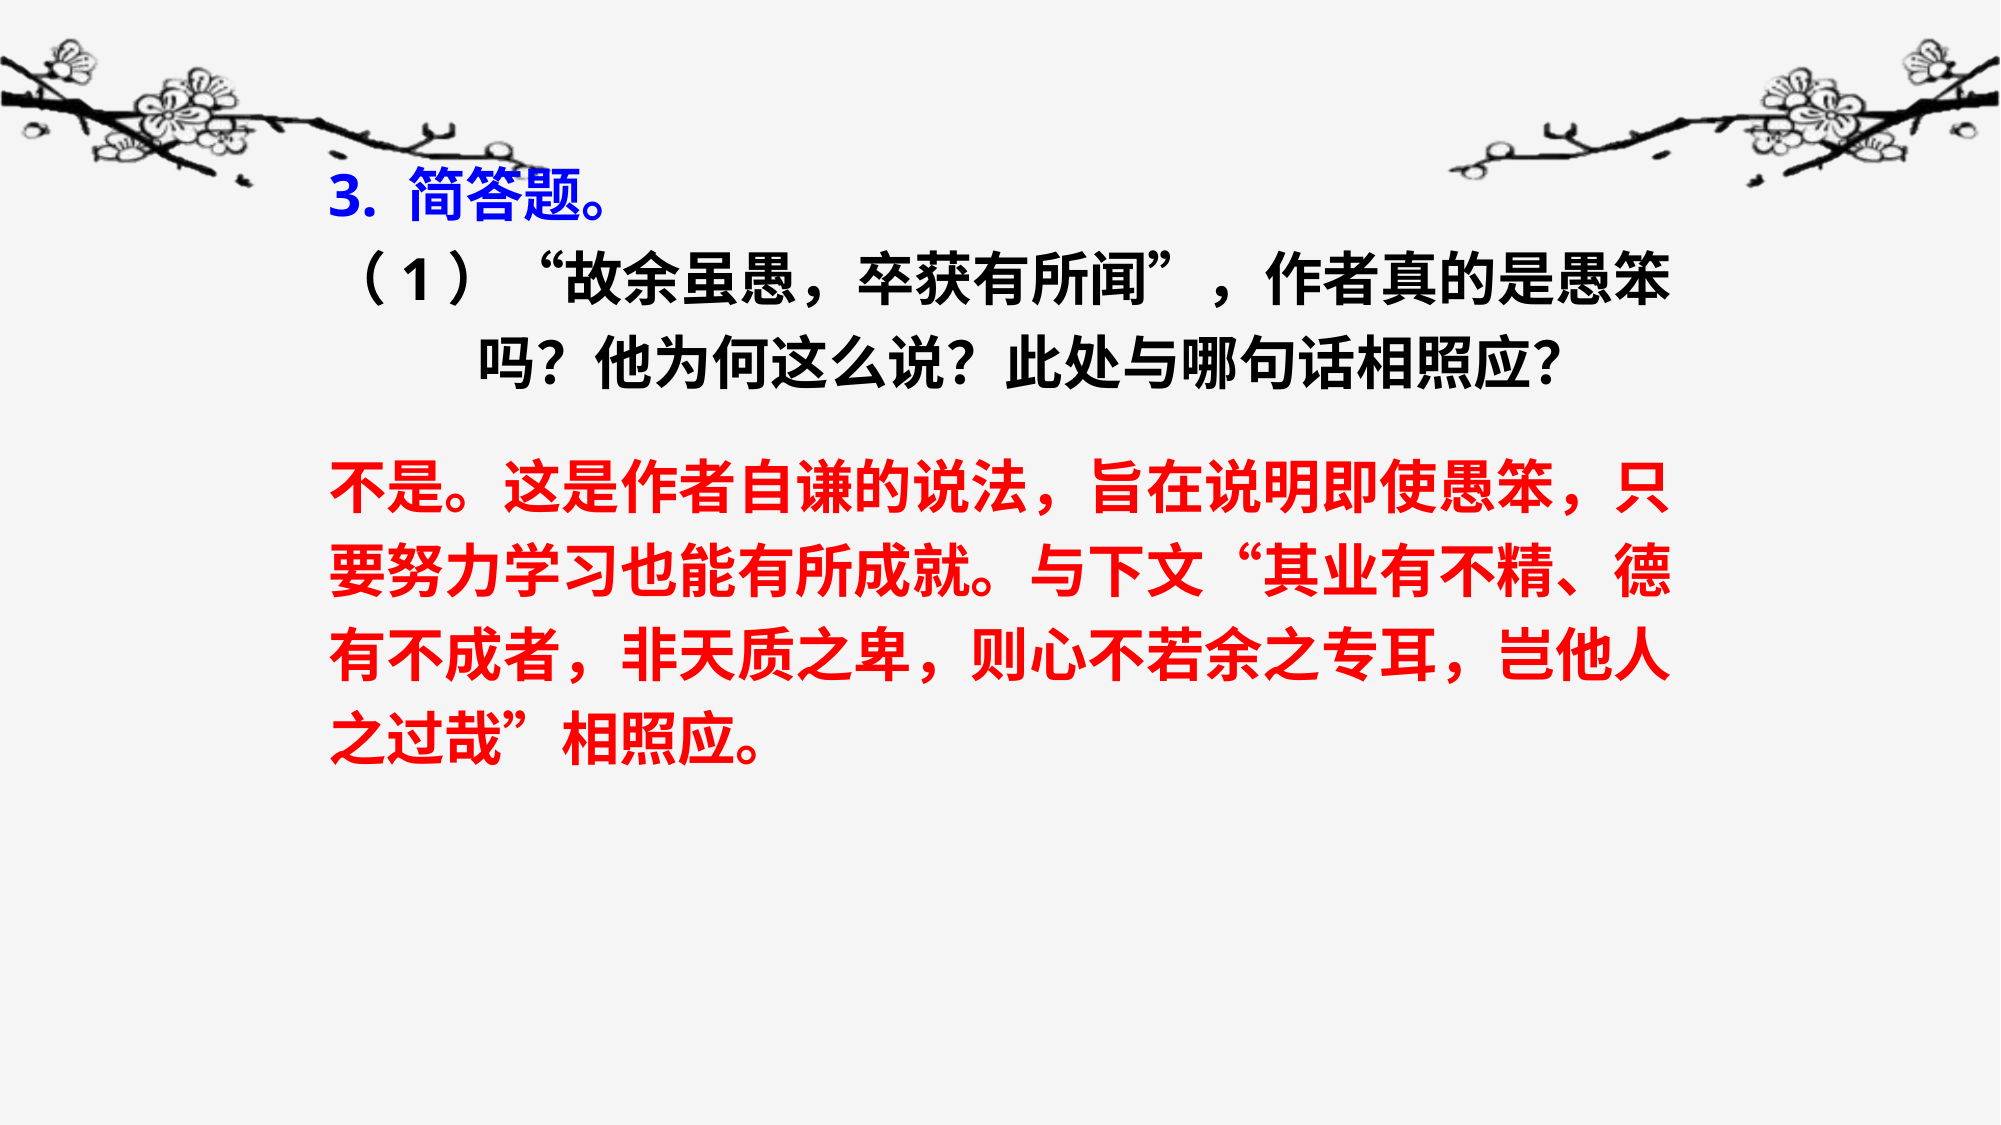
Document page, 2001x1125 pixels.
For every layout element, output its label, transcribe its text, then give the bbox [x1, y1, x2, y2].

picture [0, 0, 673, 310]
text_box 3. 简答题。 （1）“故余虽愚，卒获有所闻”，作者真的是愚笨吗？他为何这么说？此处与哪句话相照应？ [313, 136, 1687, 428]
text_box 不是。这是作者自谦的说法，旨在说明即使愚笨，只要努力学习也能有所成就。与下文“其业有不精、德有不成者，非天质之卑，则心不若余之专耳，岂他人之过哉”相照应。 [313, 428, 1687, 780]
picture [1327, 0, 2000, 310]
